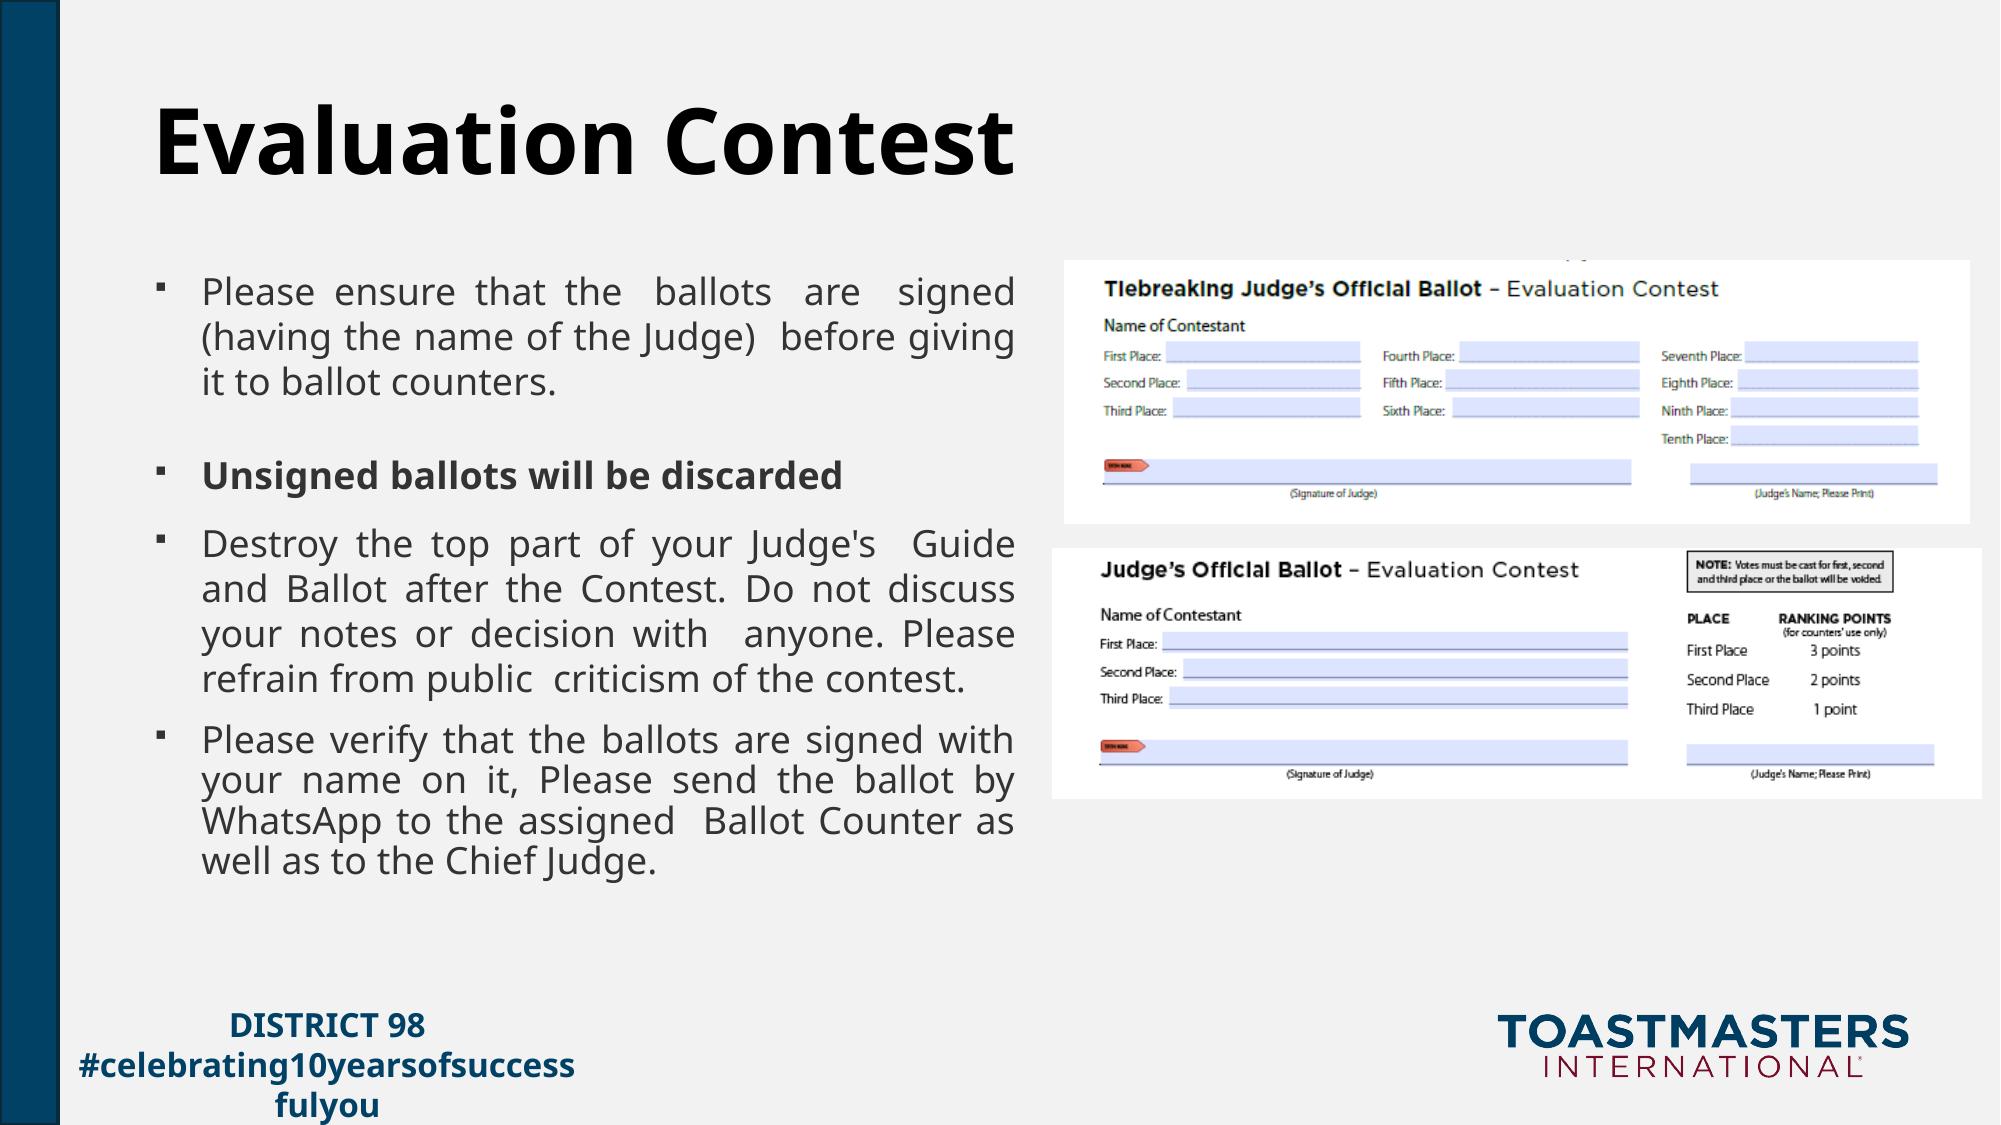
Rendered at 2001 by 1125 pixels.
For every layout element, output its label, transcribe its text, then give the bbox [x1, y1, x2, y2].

text_box DISTRICT 98 #celebrating10yearsofsuccessfulyou [57, 996, 597, 1125]
text_box [0, 0, 60, 1125]
title Evaluation Contest [137, 59, 1944, 229]
picture [1064, 260, 1971, 524]
picture [1052, 547, 2000, 1125]
list Please ensure that the ballots are signed (having the name of the Judge) before giving it to ballot counters. Unsigned ballots will be discarded Destroy the top part of your Judge's Guide and Ballot after the Contest. Do not discuss your notes or decision with anyone. Please refrain from public criticism of the contest. Please verify that the ballots are signed with your name on it, Please send the ballot by WhatsApp to the assigned Ballot Counter as well as to the Chief Judge. [137, 260, 1033, 950]
